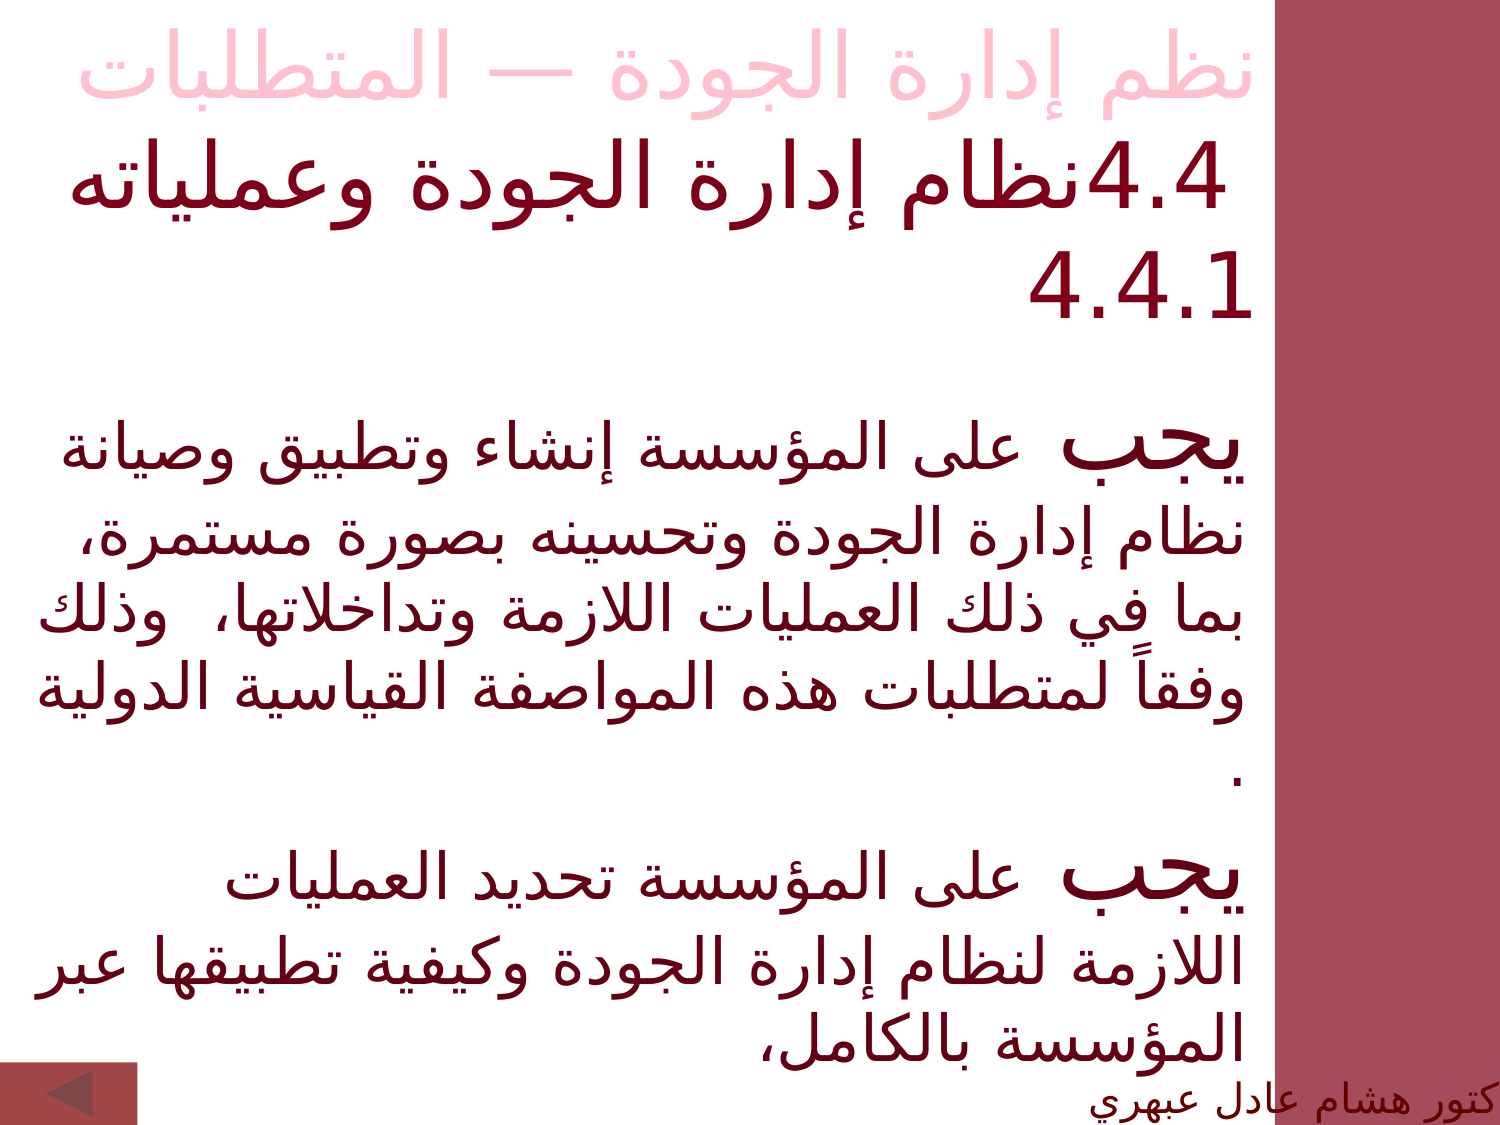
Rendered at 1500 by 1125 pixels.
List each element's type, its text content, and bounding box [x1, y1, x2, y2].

text_box يجب على المؤسسة إنشاء وتطبيق وصيانة نظام إدارة الجودة وتحسينه بصورة مستمرة، بما في ذلك العمليات اللازمة وتداخلاتها، وذلك وفقاً لمتطلبات هذه المواصفة القياسية الدولية . يجب على المؤسسة تحديد العمليات اللازمة لنظام إدارة الجودة وكيفية تطبيقها عبر المؤسسة بالكامل، [12, 362, 1263, 1125]
text_box [0, 1060, 140, 1125]
text_box الدكتور هشام عادل عبهري [1073, 1064, 1500, 1125]
text_box نظم إدارة الجودة — المتطلبات 4.4نظام إدارة الجودة وعملياته 4.4.1 [0, 0, 1275, 345]
text_box [1273, 0, 1500, 1064]
